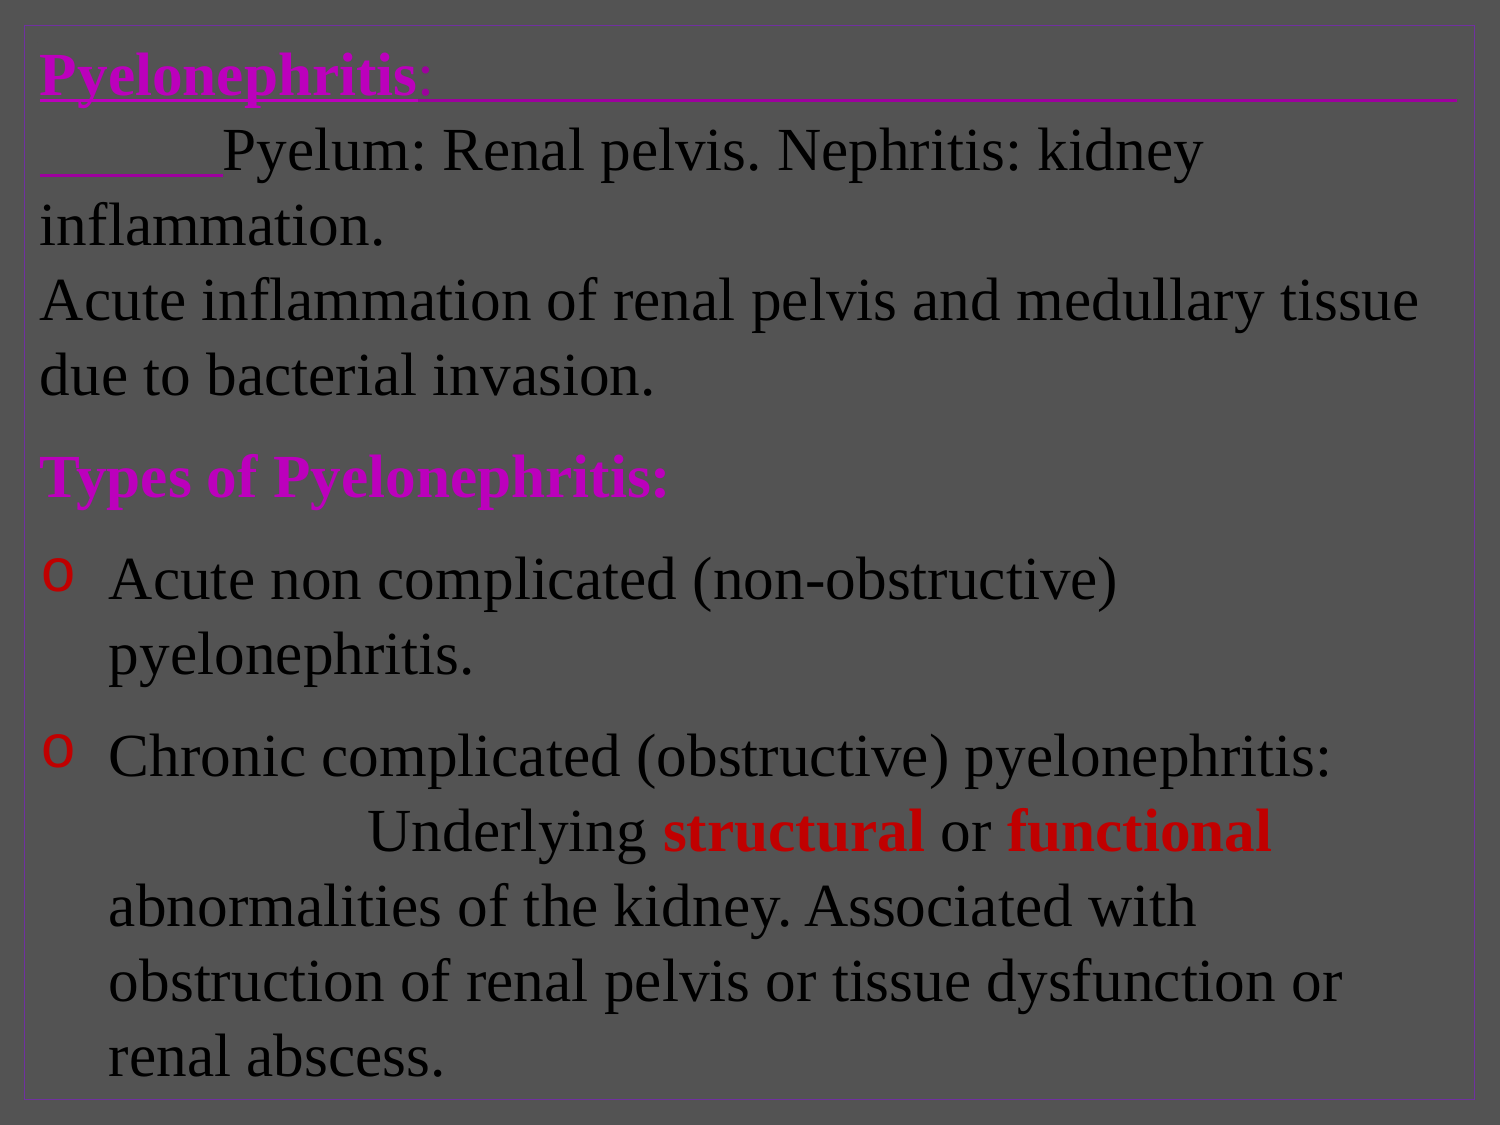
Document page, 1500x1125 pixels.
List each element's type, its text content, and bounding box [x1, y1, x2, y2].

subtitle Pyelonephritis: Pyelum: Renal pelvis. Nephritis: kidney inflammation. Acute inflammation of renal pelvis and medullary tissue due to bacterial invasion. Types of Pyelonephritis: Acute non complicated (non-obstructive) pyelonephritis. Chronic complicated (obstructive) pyelonephritis: Underlying structural or functional abnormalities of the kidney. Associated with obstruction of renal pelvis or tissue dysfunction or renal abscess. [24, 25, 1475, 1100]
